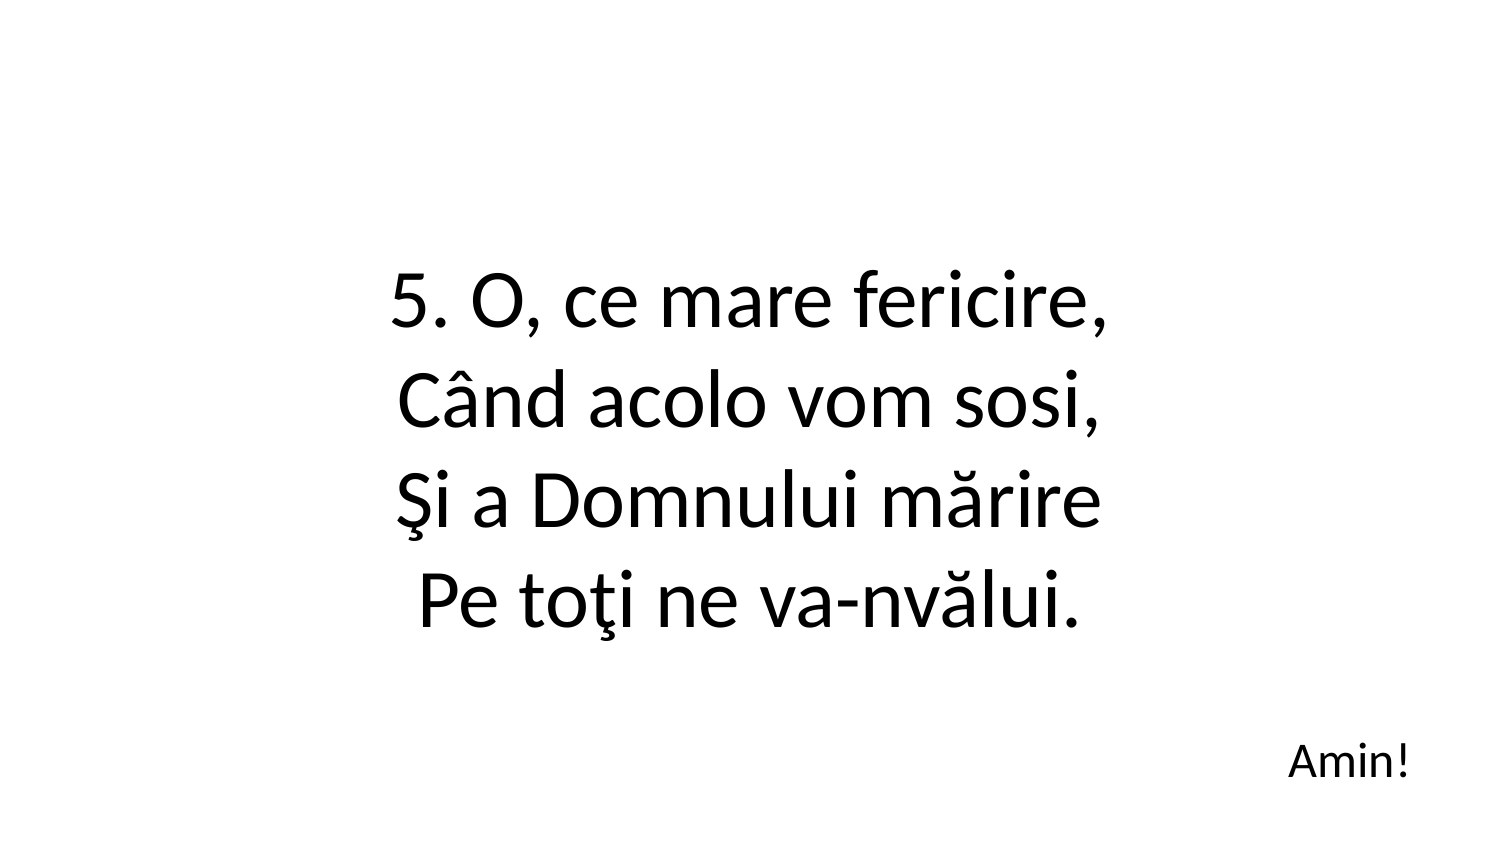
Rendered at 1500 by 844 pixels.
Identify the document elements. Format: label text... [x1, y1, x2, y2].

text_box 5. O, ce mare fericire, Când acolo vom sosi, Şi a Domnului mărire Pe toţi ne va-nvălui. [373, 192, 1126, 652]
text_box Amin! [1273, 674, 1427, 795]
